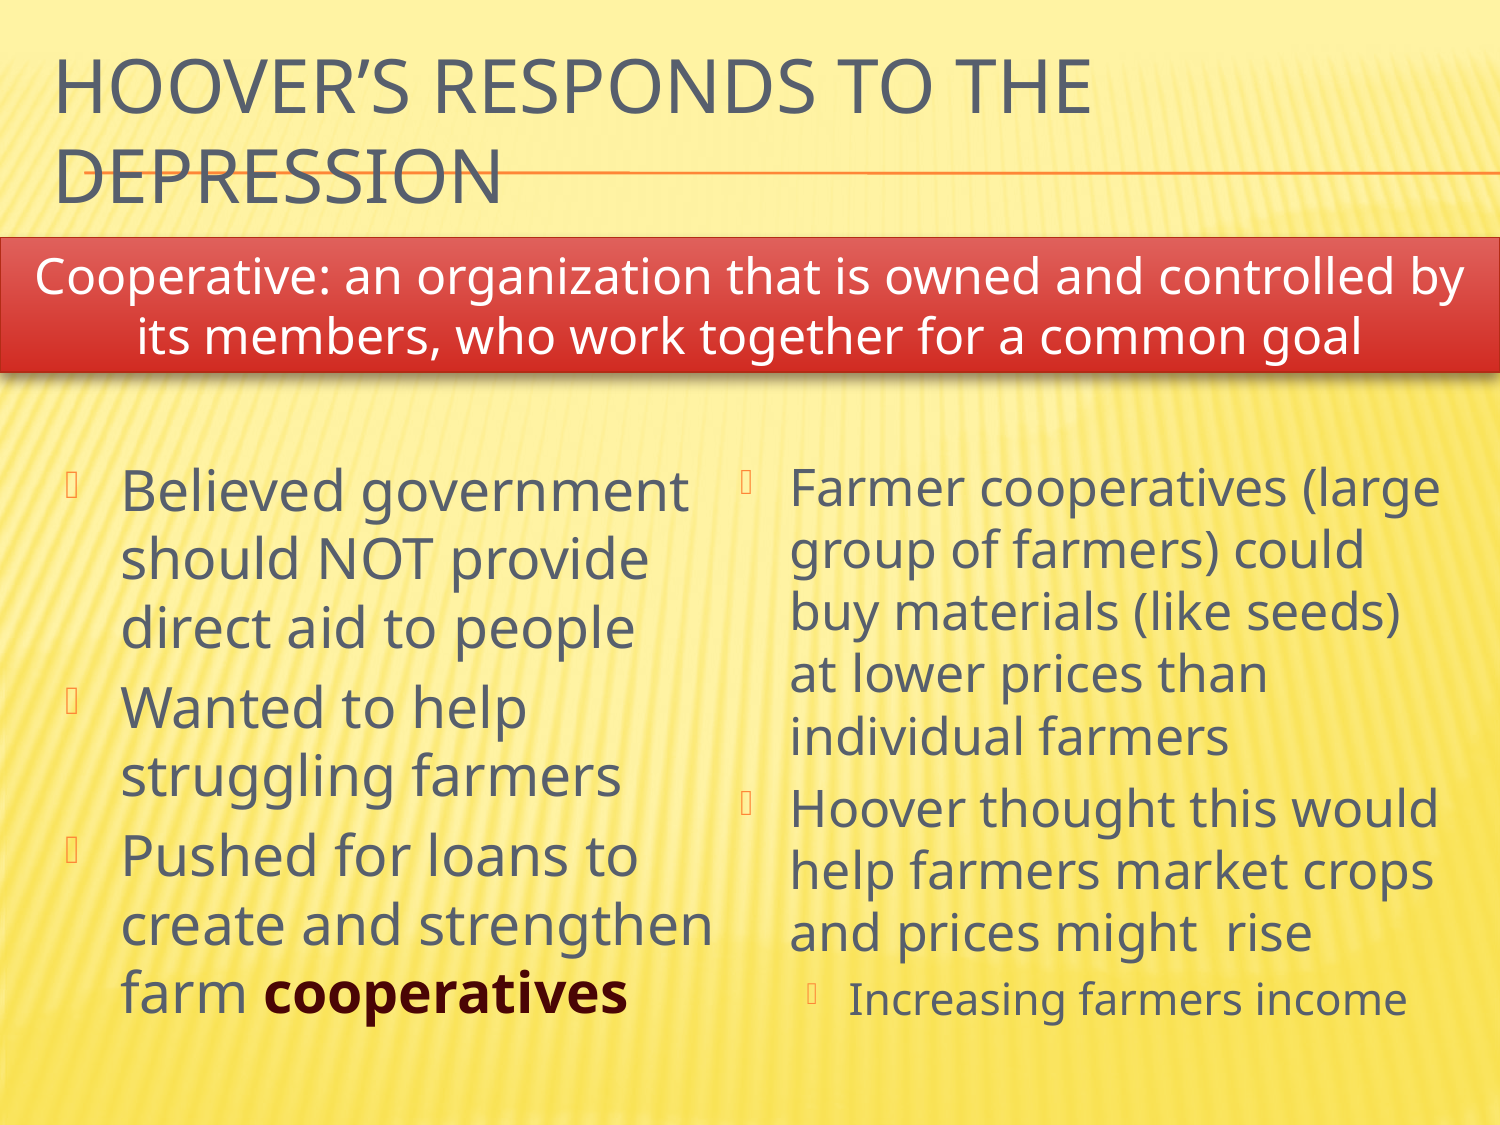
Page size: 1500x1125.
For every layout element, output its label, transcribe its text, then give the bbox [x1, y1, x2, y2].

title Hoover’s Responds to the Depression [37, 57, 1488, 200]
list Believed government should NOT provide direct aid to people Wanted to help struggling farmers Pushed for loans to create and strengthen farm cooperatives [49, 446, 724, 1051]
text_box Cooperative: an organization that is owned and controlled by its members, who work together for a common goal [0, 237, 1500, 373]
list Farmer cooperatives (large group of farmers) could buy materials (like seeds) at lower prices than individual farmers Hoover thought this would help farmers market crops and prices might rise Increasing farmers income [724, 446, 1463, 1079]
